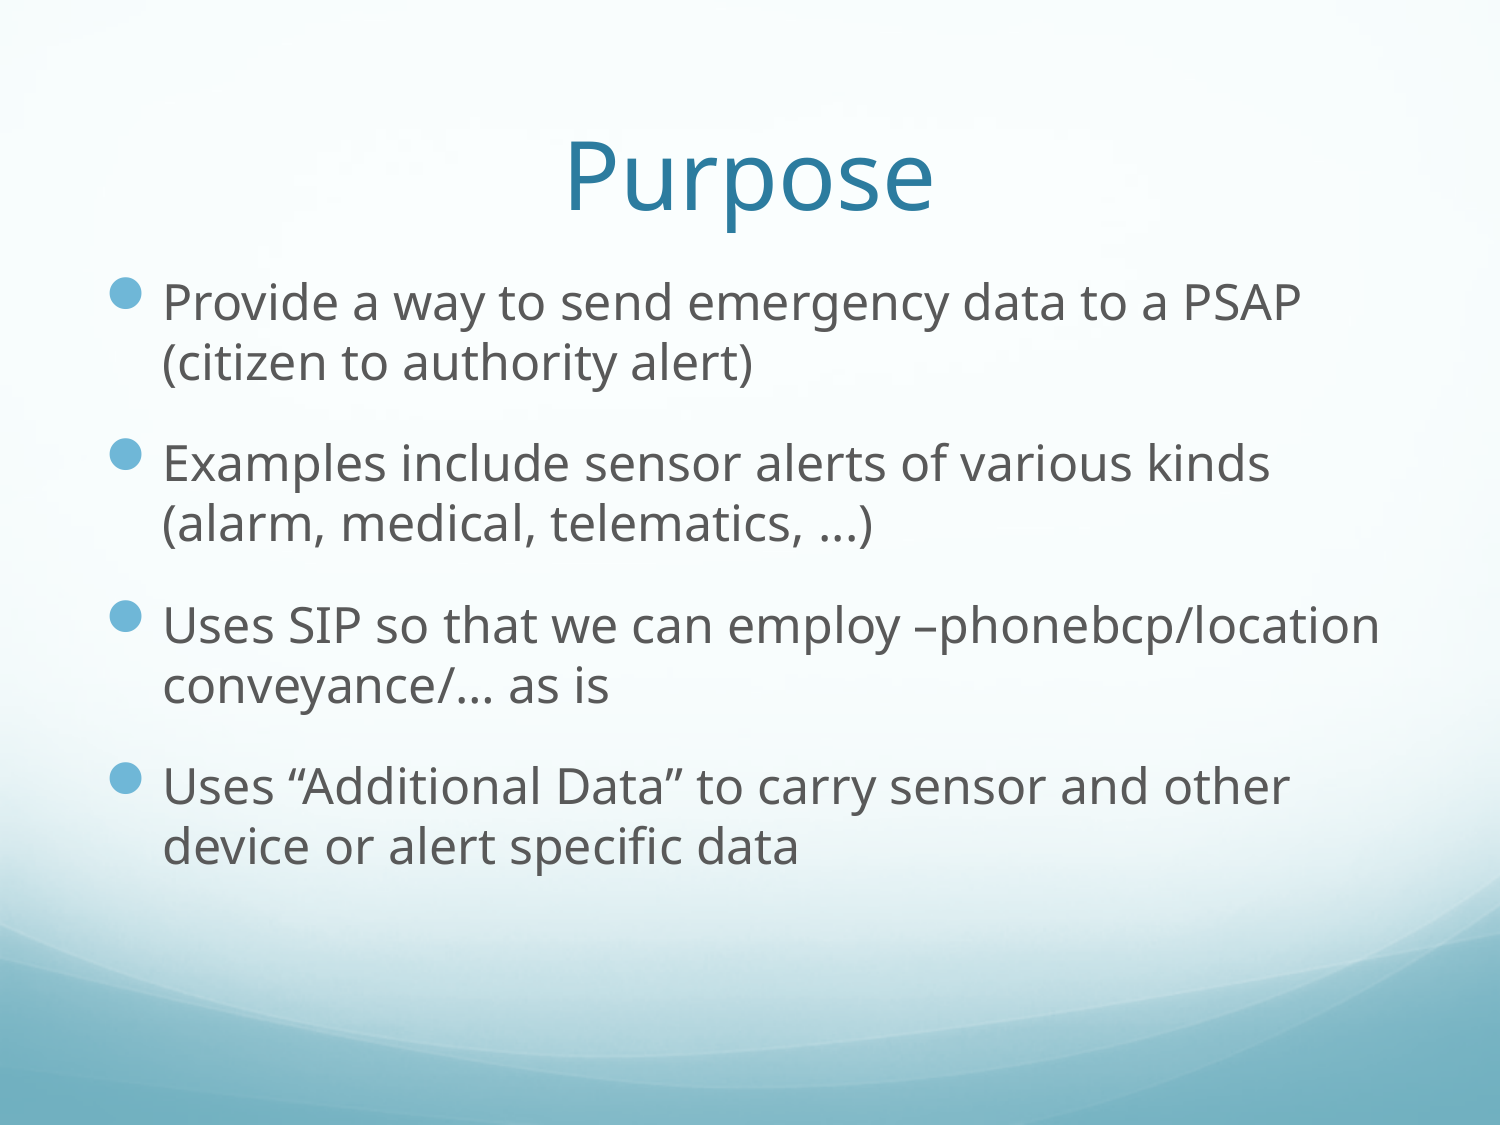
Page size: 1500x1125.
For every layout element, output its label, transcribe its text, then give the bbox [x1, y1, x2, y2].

title Purpose [90, 17, 1410, 237]
list Provide a way to send emergency data to a PSAP (citizen to authority alert) Examples include sensor alerts of various kinds (alarm, medical, telematics, ...) Uses SIP so that we can employ –phonebcp/location conveyance/… as is Uses “Additional Data” to carry sensor and other device or alert specific data [90, 262, 1410, 975]
